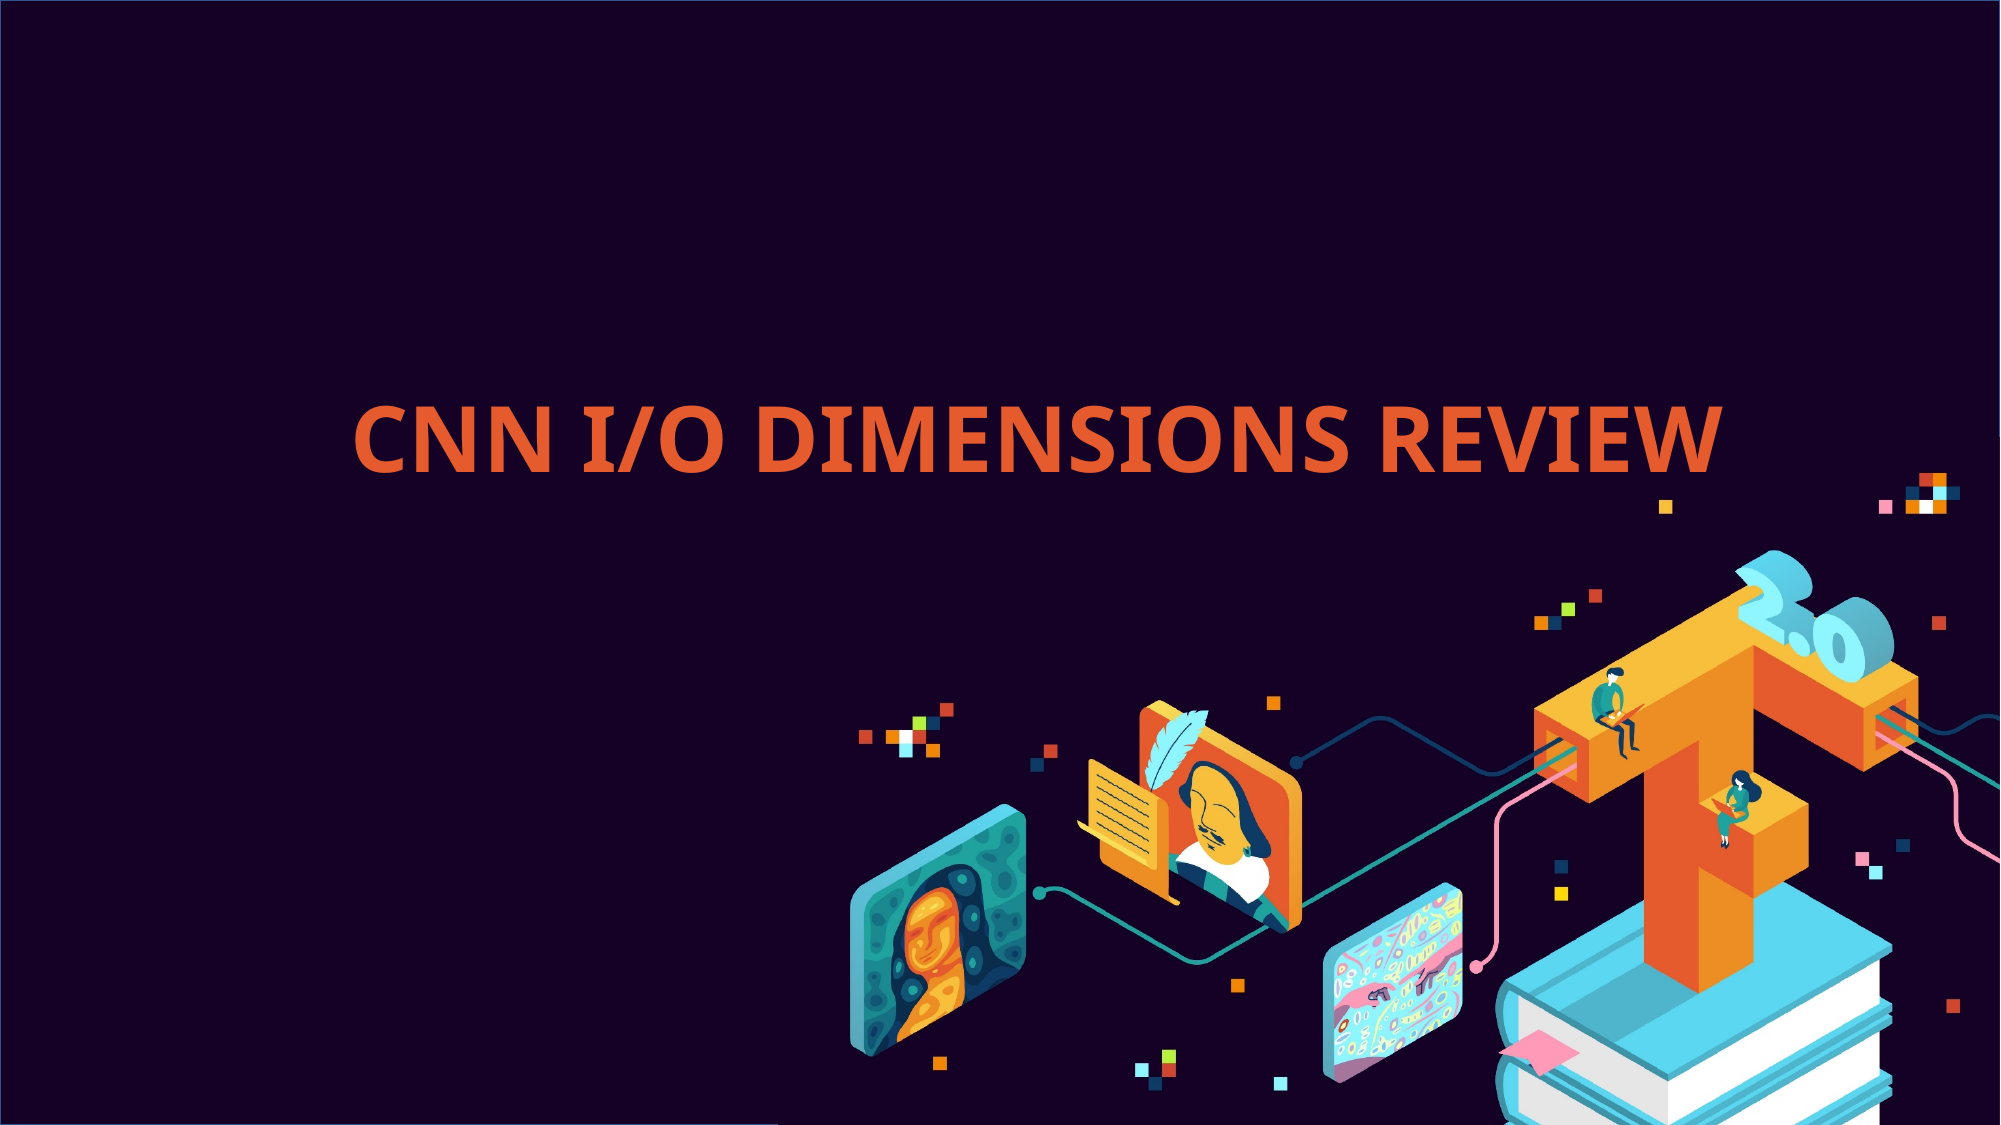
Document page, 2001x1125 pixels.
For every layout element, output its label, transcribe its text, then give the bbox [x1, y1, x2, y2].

text_box CNN I/O DIMENSIONS REVIEW [231, 373, 1844, 498]
picture [777, 437, 2000, 1125]
text_box [0, 0, 2000, 1125]
